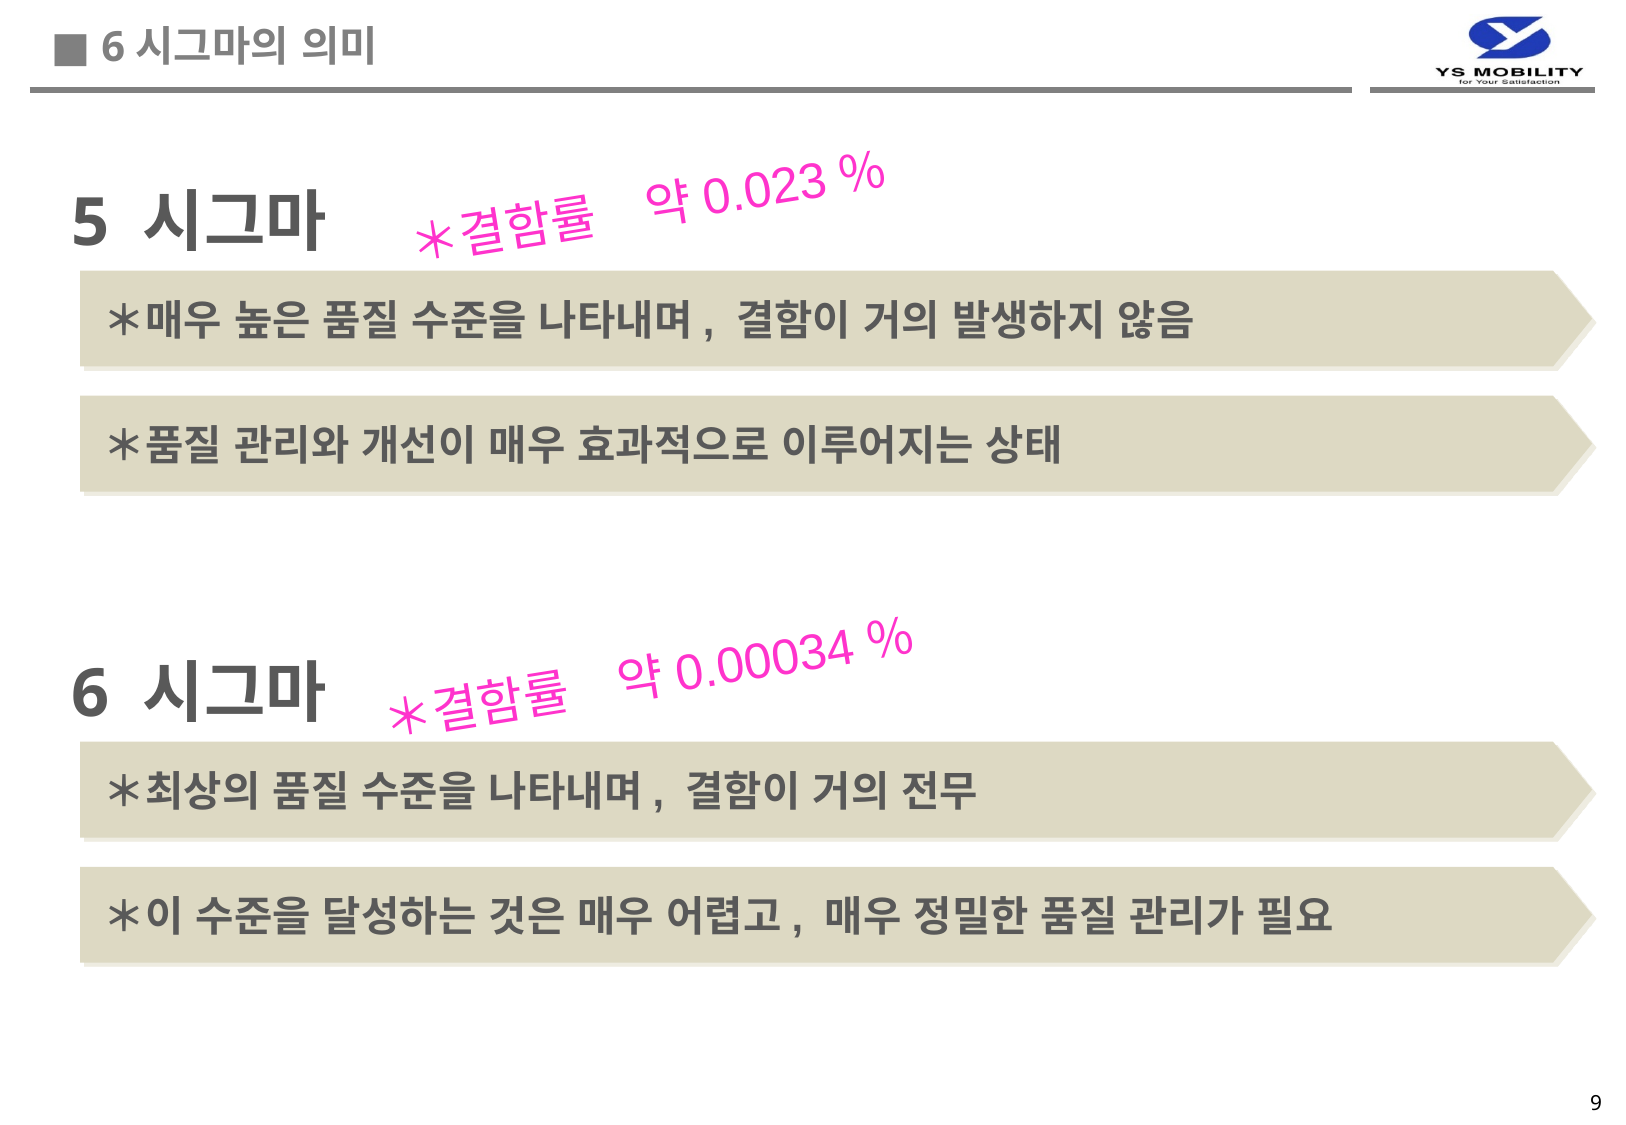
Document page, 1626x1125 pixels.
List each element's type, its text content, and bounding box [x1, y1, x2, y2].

picture [1414, 14, 1586, 87]
text_box ＊최상의 품질 수준을 나타내며, 결함이 거의 전무 [80, 741, 1593, 838]
text_box 6 시그마 [467, 642, 1569, 738]
text_box ＊매우 높은 품질 수준을 나타내며, 결함이 거의 발생하지 않음 [80, 270, 1593, 367]
text_box 5 시그마 [472, 171, 1569, 266]
text_box ＊품질 관리와 개선이 매우 효과적으로 이루어지는 상태 [80, 395, 1593, 492]
text_box 6 시그마 [56, 642, 653, 738]
text_box ■ 6시그마의 의미 [36, 12, 1262, 78]
text_box ＊결함률 약0.00034％ [426, 609, 871, 742]
text_box ＊이 수준을 달성하는 것은 매우 어렵고, 매우 정밀한 품질 관리가 필요 [80, 866, 1593, 963]
text_box ＊결함률 약0.023％ [426, 138, 871, 271]
text_box 5 시그마 [56, 171, 652, 266]
